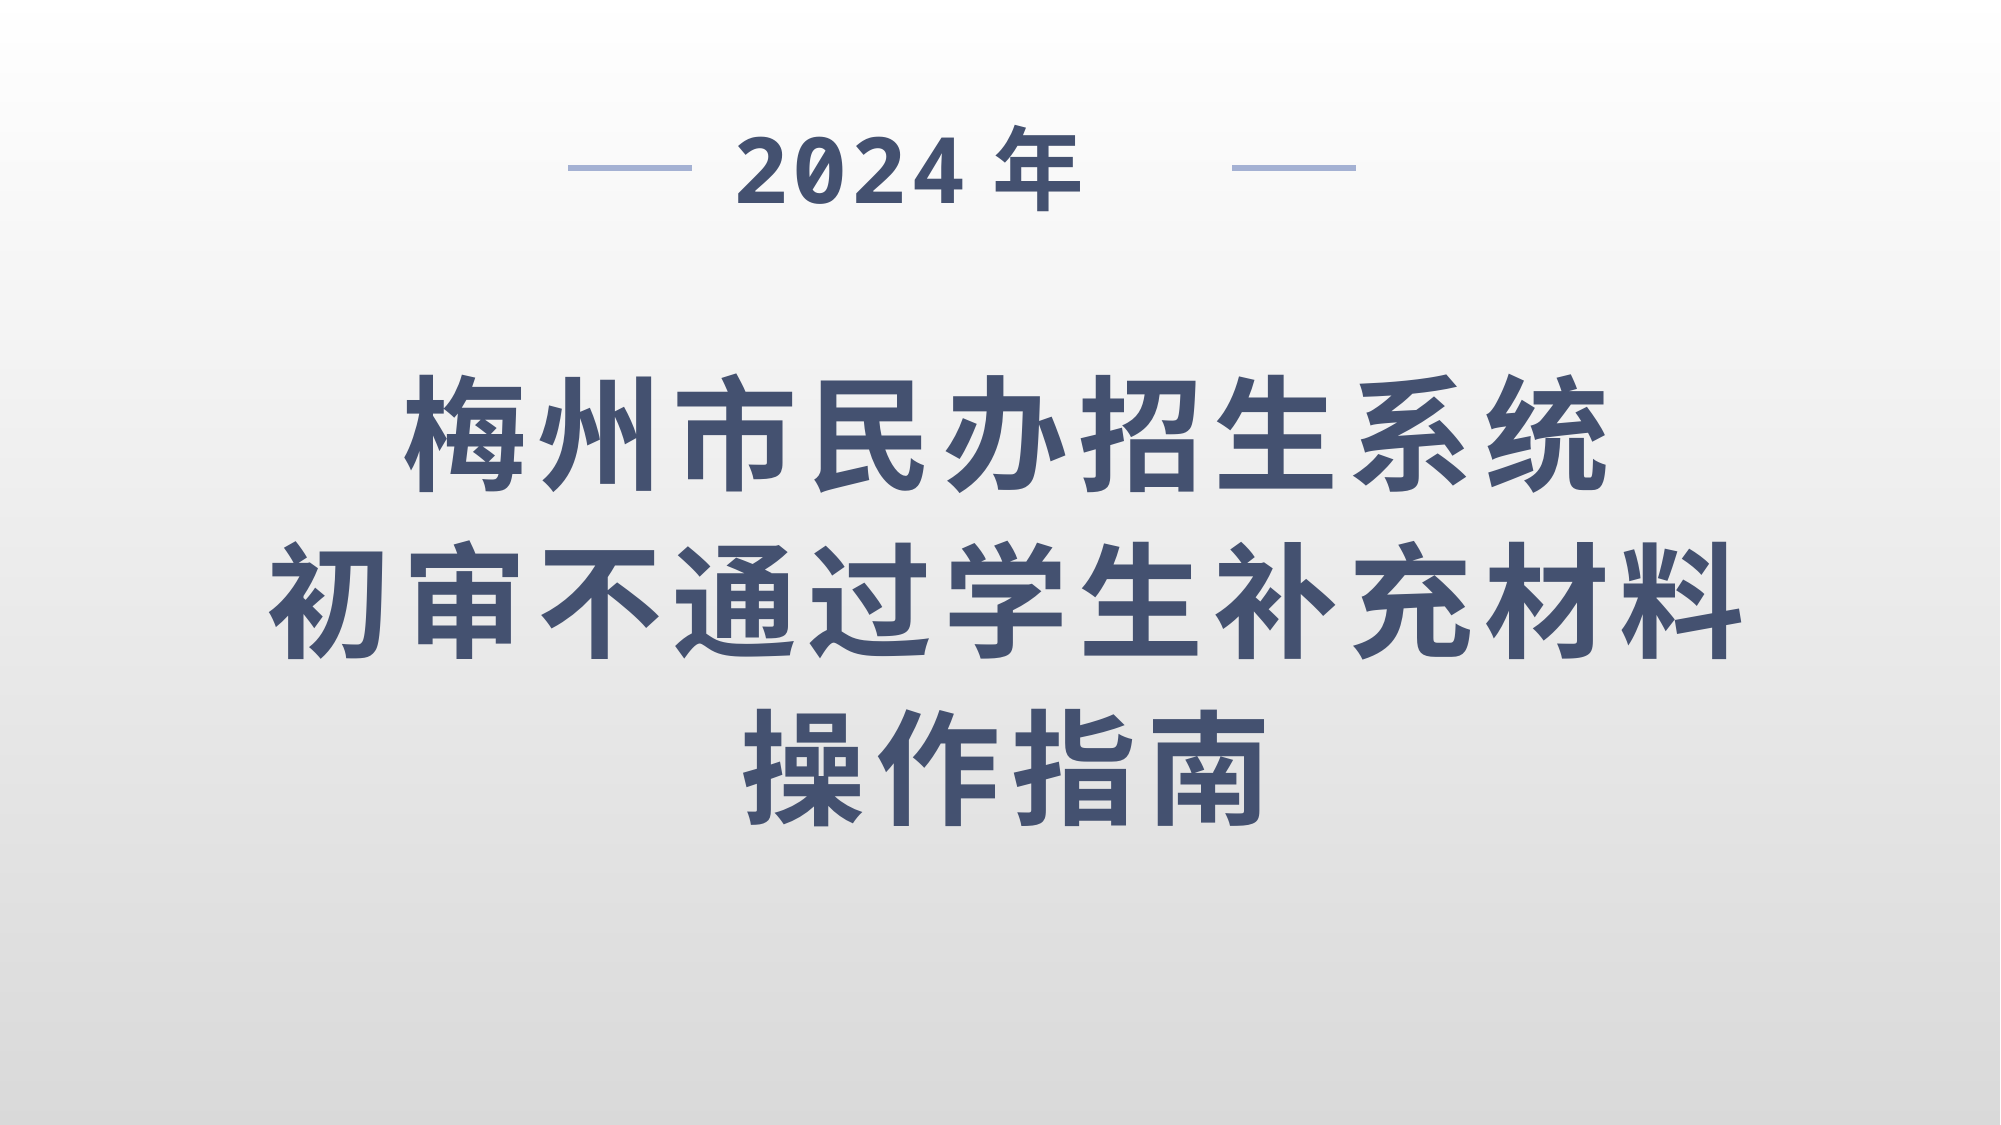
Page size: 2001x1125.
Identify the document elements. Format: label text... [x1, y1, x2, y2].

text_box 梅州市民办招生系统 初审不通过学生补充材料 操作指南 [180, 261, 1833, 919]
text_box 2024年 [733, 92, 1191, 222]
